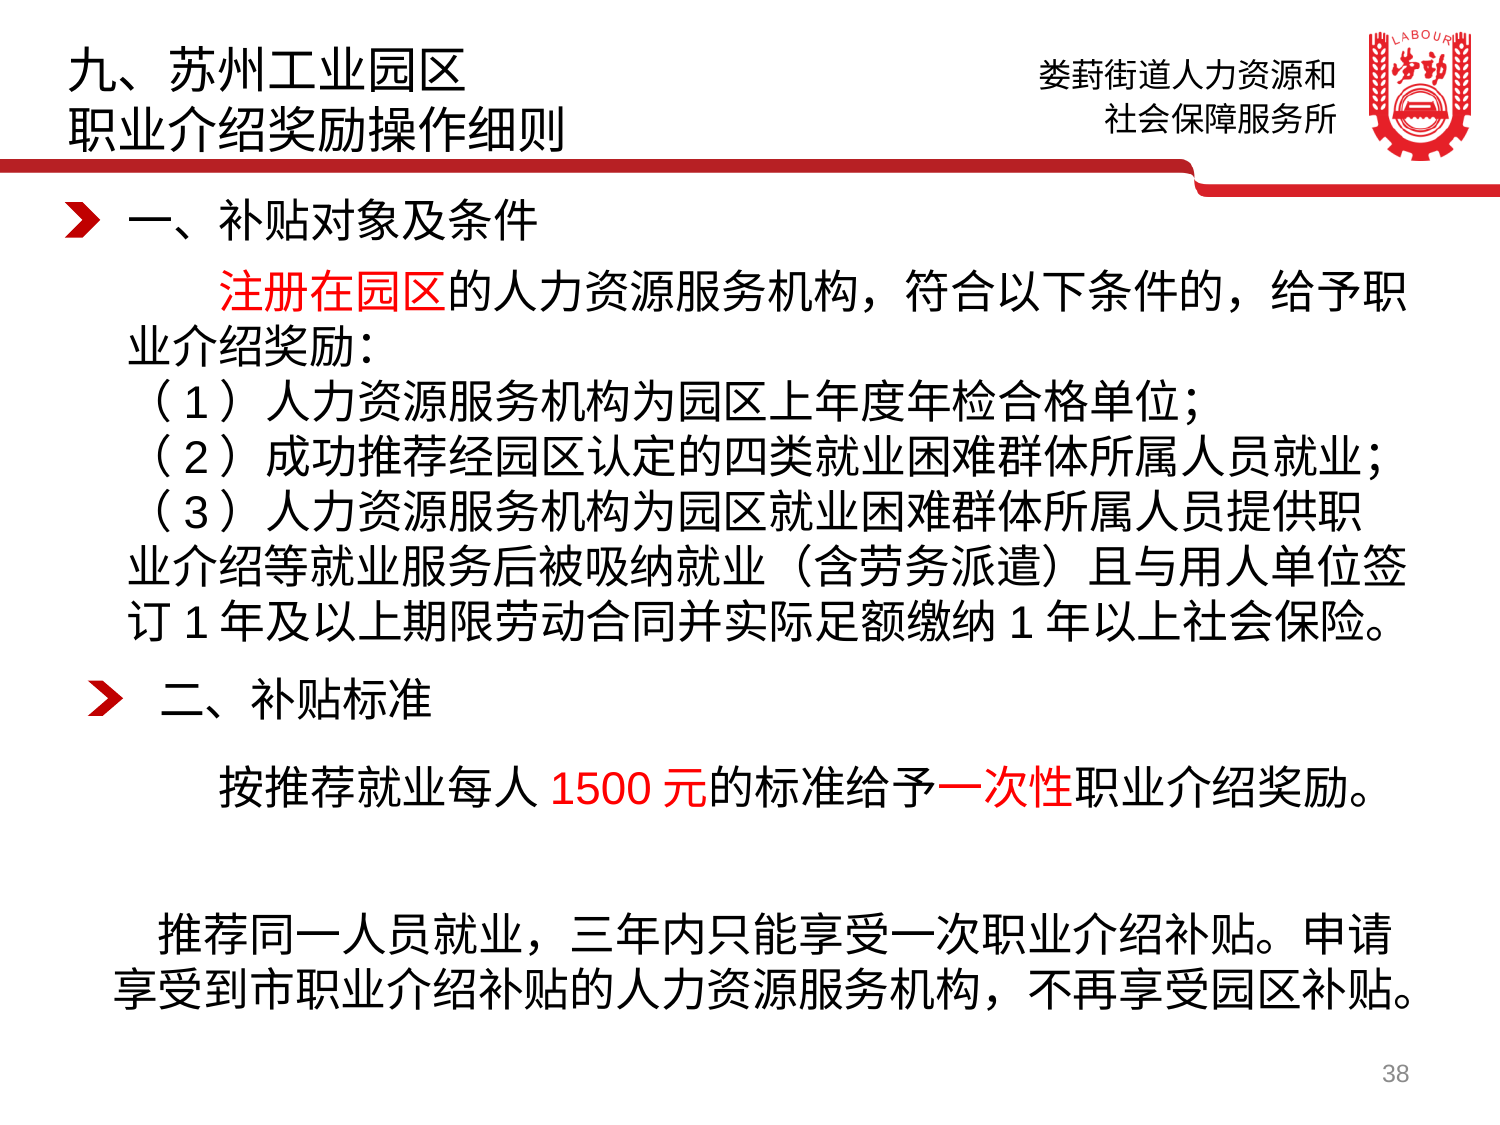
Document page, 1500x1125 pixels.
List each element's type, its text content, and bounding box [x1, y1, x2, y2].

picture [0, 30, 1500, 197]
text_box 二、补贴标准 [144, 663, 800, 733]
text_box [85, 678, 126, 719]
text_box 推荐同一人员就业，三年内只能享受一次职业介绍补贴。申请享受到市职业介绍补贴的人力资源服务机构，不再享受园区补贴。 [97, 898, 1420, 1024]
text_box 按推荐就业每人1500元的标准给予一次性职业介绍奖励。 [112, 751, 1424, 822]
text_box 一、补贴对象及条件 [112, 184, 769, 255]
text_box 注册在园区的人力资源服务机构，符合以下条件的，给予职业介绍奖励： （1）人力资源服务机构为园区上年度年检合格单位； （2）成功推荐经园区认定的四类就业困难群体所属人员就业； （3）人力资源服务机构为园区就业困难群体所属人员提供职业介绍等就业服务后被吸纳就业（含劳务派遣）且与用人单位签订1年及以上期限劳动合同并实际足额缴纳1年以上社会保险。 [112, 255, 1424, 655]
text_box [62, 200, 103, 240]
slide_number 38 [1074, 1042, 1425, 1103]
text_box 九、苏州工业园区 职业介绍奖励操作细则 [53, 30, 998, 166]
